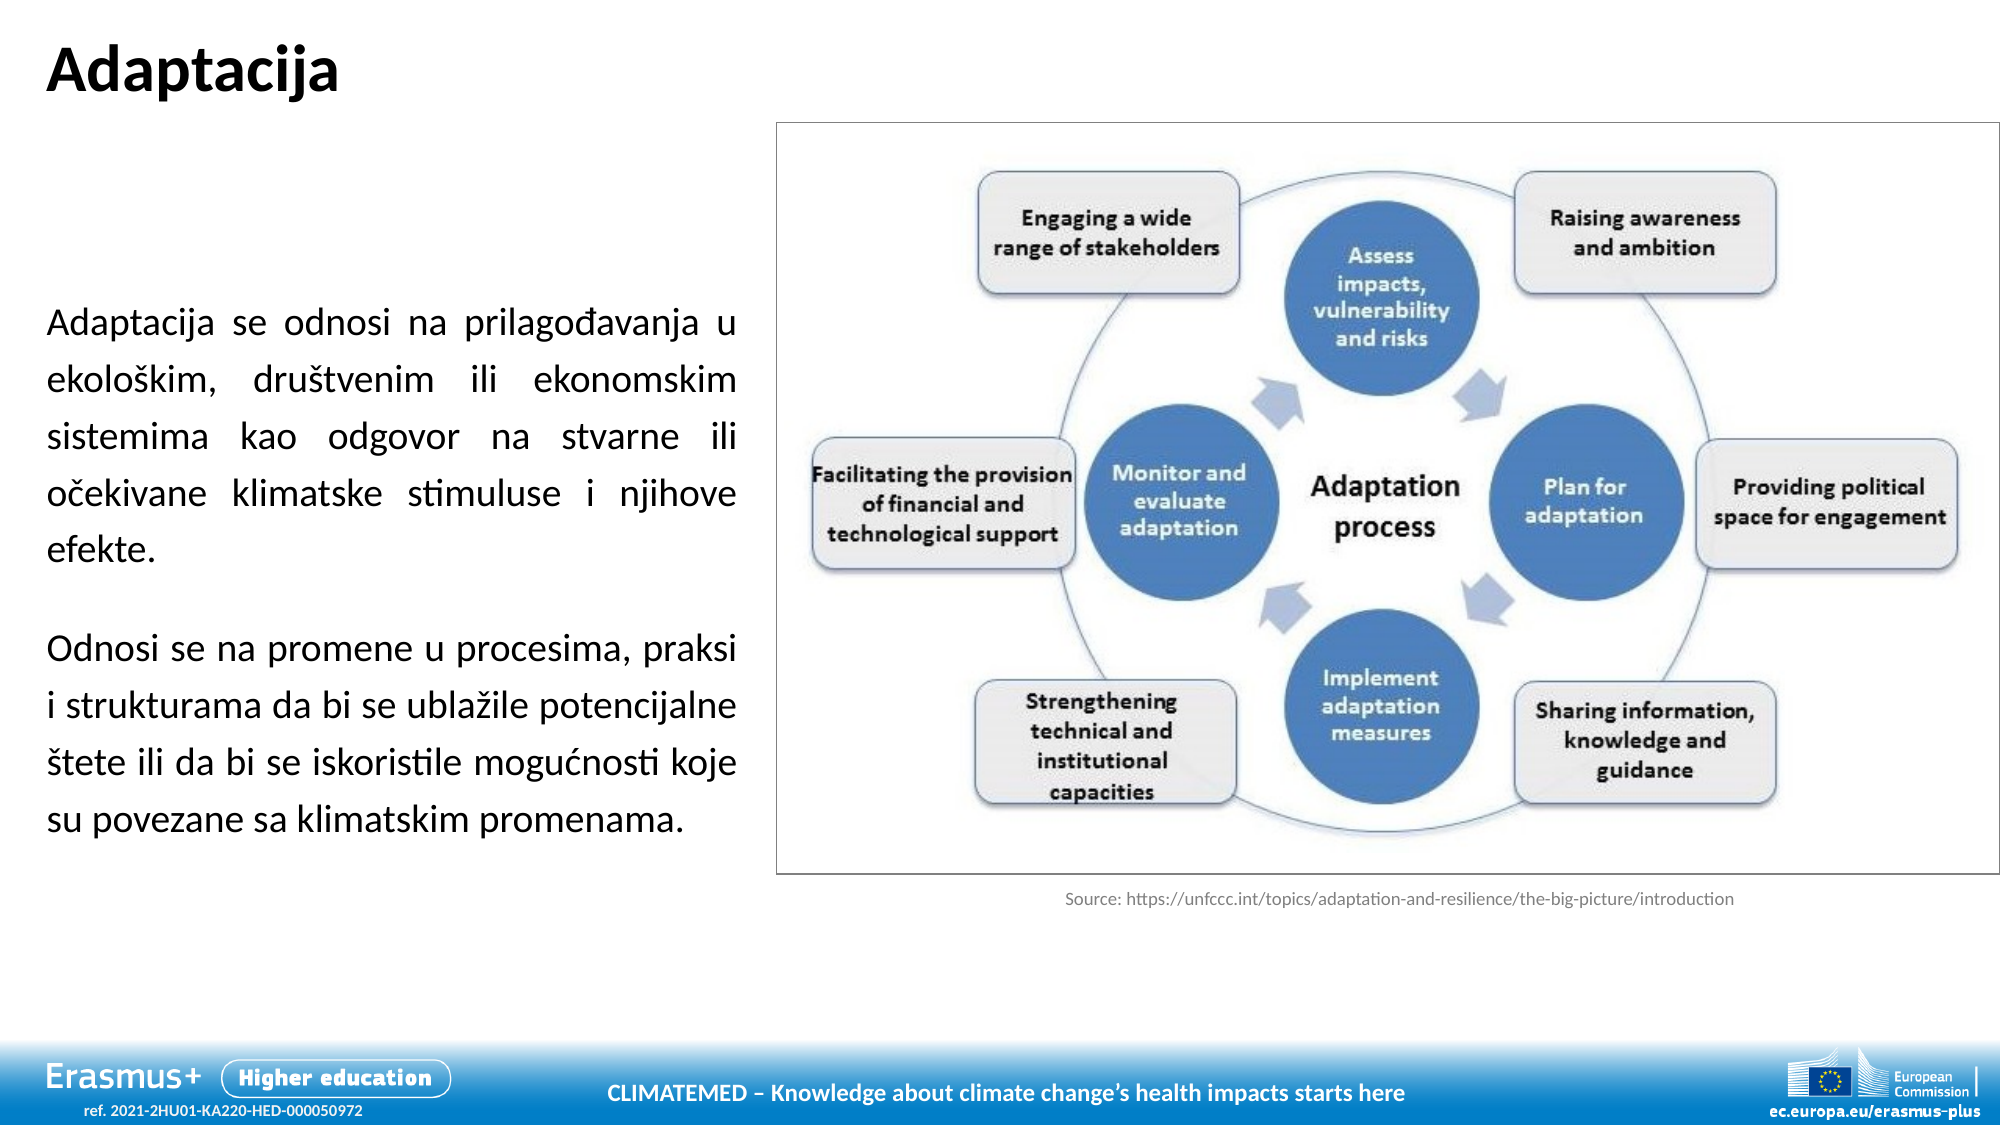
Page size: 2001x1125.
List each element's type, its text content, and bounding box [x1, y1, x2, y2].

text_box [776, 122, 2000, 875]
picture [0, 899, 2000, 1125]
text_box Source: https://unfccc.int/topics/adaptation-and-resilience/the-big-picture/introduction [753, 879, 1754, 939]
list Adaptacija se odnosi na prilagođavanja u ekološkim, društvenim ili ekonomskim sistemima kao odgovor na stvarne ili očekivane klimatske stimuluse i njihove efekte. Odnosi se na promene u procesima, praksi i strukturama da bi se ublažile potencijalne štete ili da bi se iskoristile mogućnosti koje su povezane sa klimatskim promenama. [31, 182, 754, 943]
title Adaptacija [31, 25, 1984, 116]
